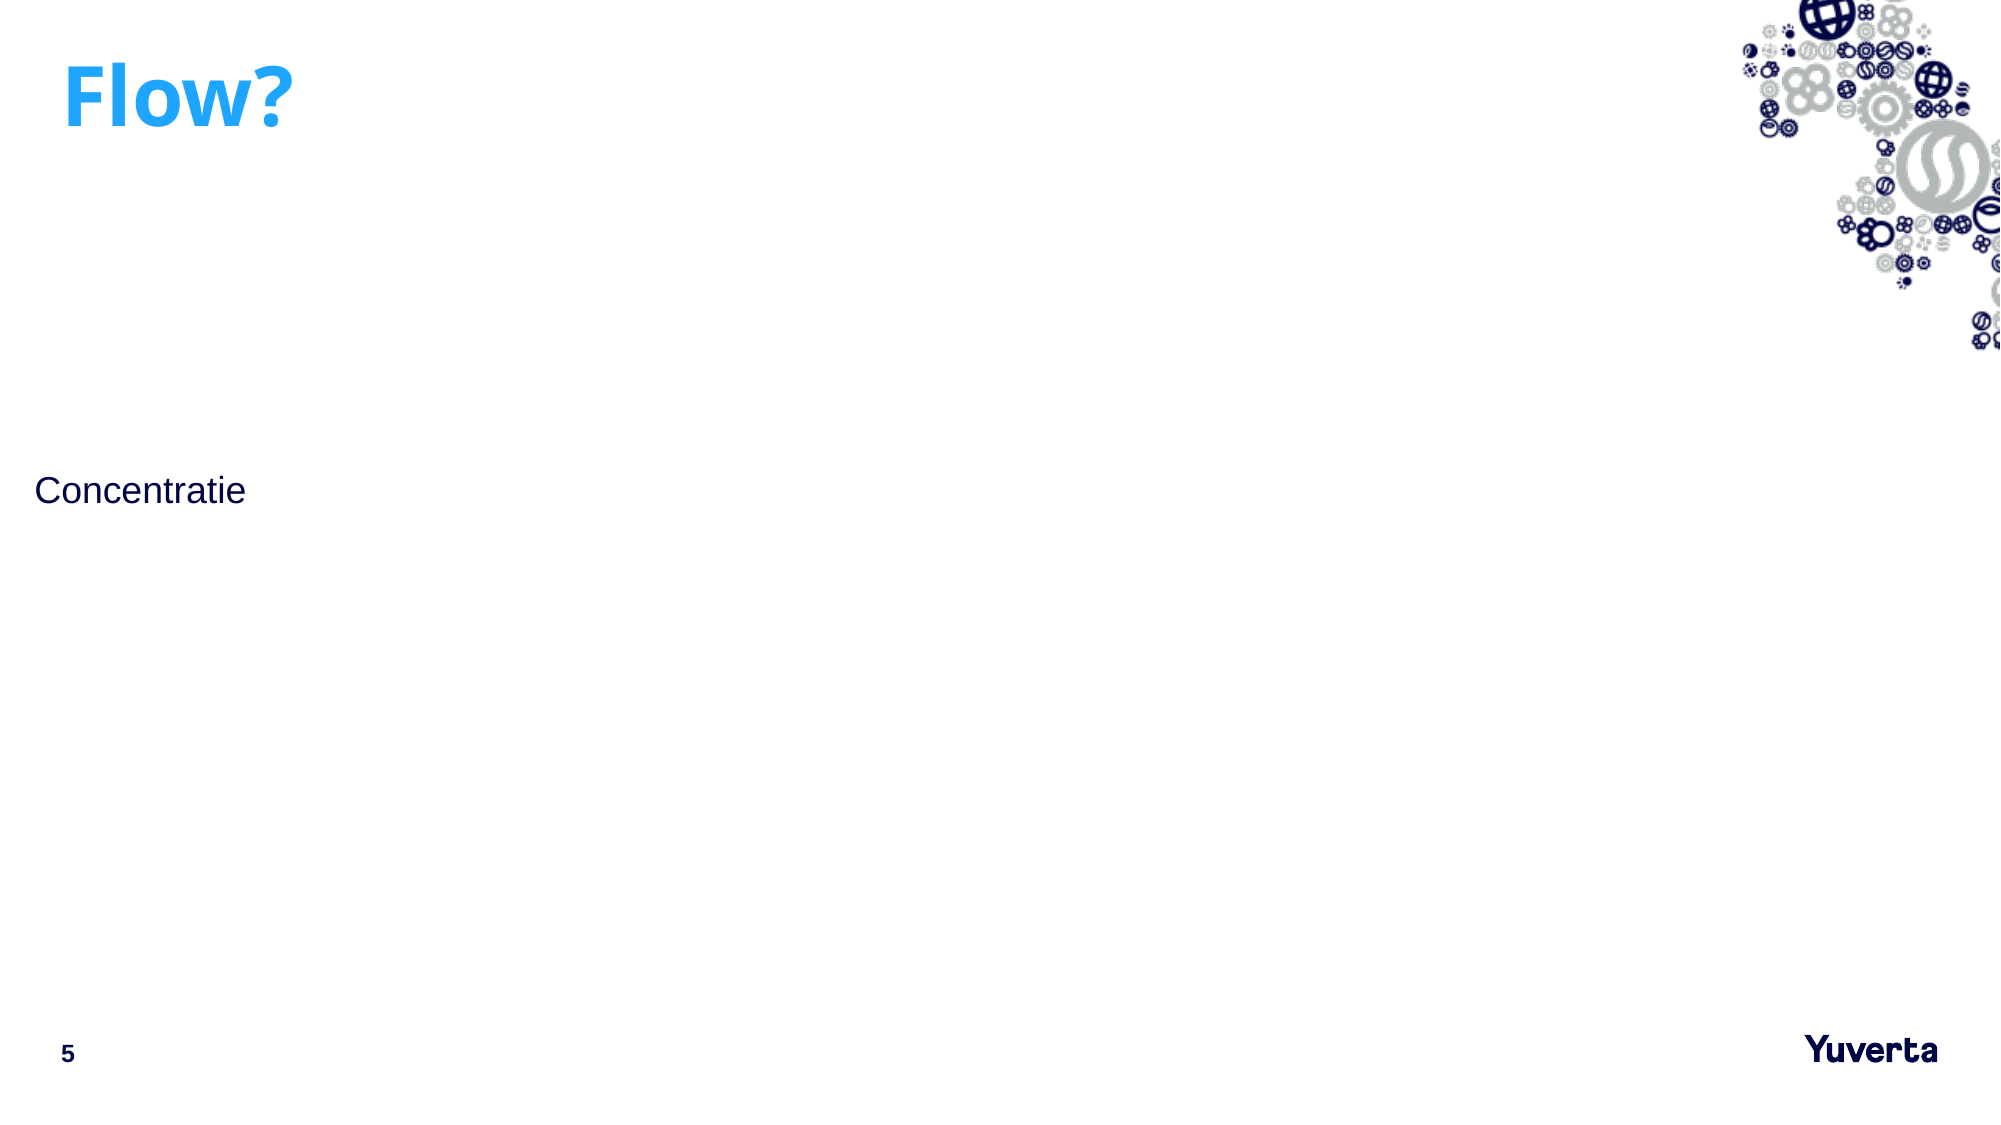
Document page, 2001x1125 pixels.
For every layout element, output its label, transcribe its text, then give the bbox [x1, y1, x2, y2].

slide_number 5 [60, 1037, 113, 1073]
title Flow? [60, 48, 1720, 239]
picture [0, 0, 2000, 1125]
text_box Concentratie [19, 458, 311, 519]
